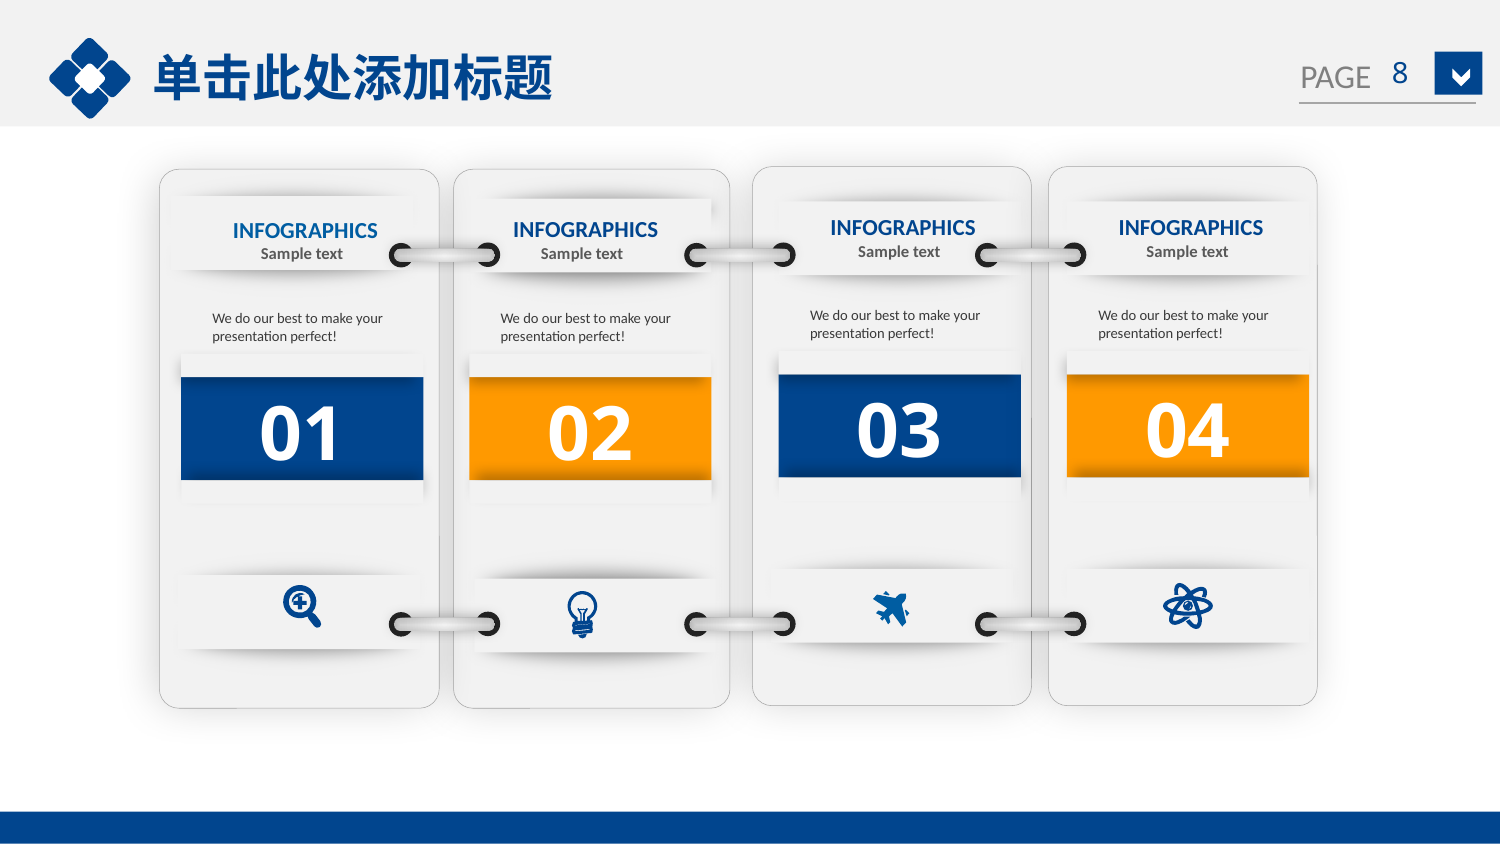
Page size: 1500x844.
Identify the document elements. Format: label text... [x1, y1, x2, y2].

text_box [388, 611, 501, 637]
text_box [974, 242, 1087, 268]
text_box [388, 242, 501, 268]
slide_number 8 [1364, 51, 1437, 97]
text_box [683, 611, 796, 637]
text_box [974, 611, 1087, 637]
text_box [453, 166, 737, 709]
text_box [1035, 166, 1341, 706]
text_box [52, 41, 127, 115]
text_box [683, 242, 796, 268]
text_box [739, 166, 1033, 706]
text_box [139, 166, 453, 709]
text_box 单击此处添加标题 [137, 38, 568, 114]
